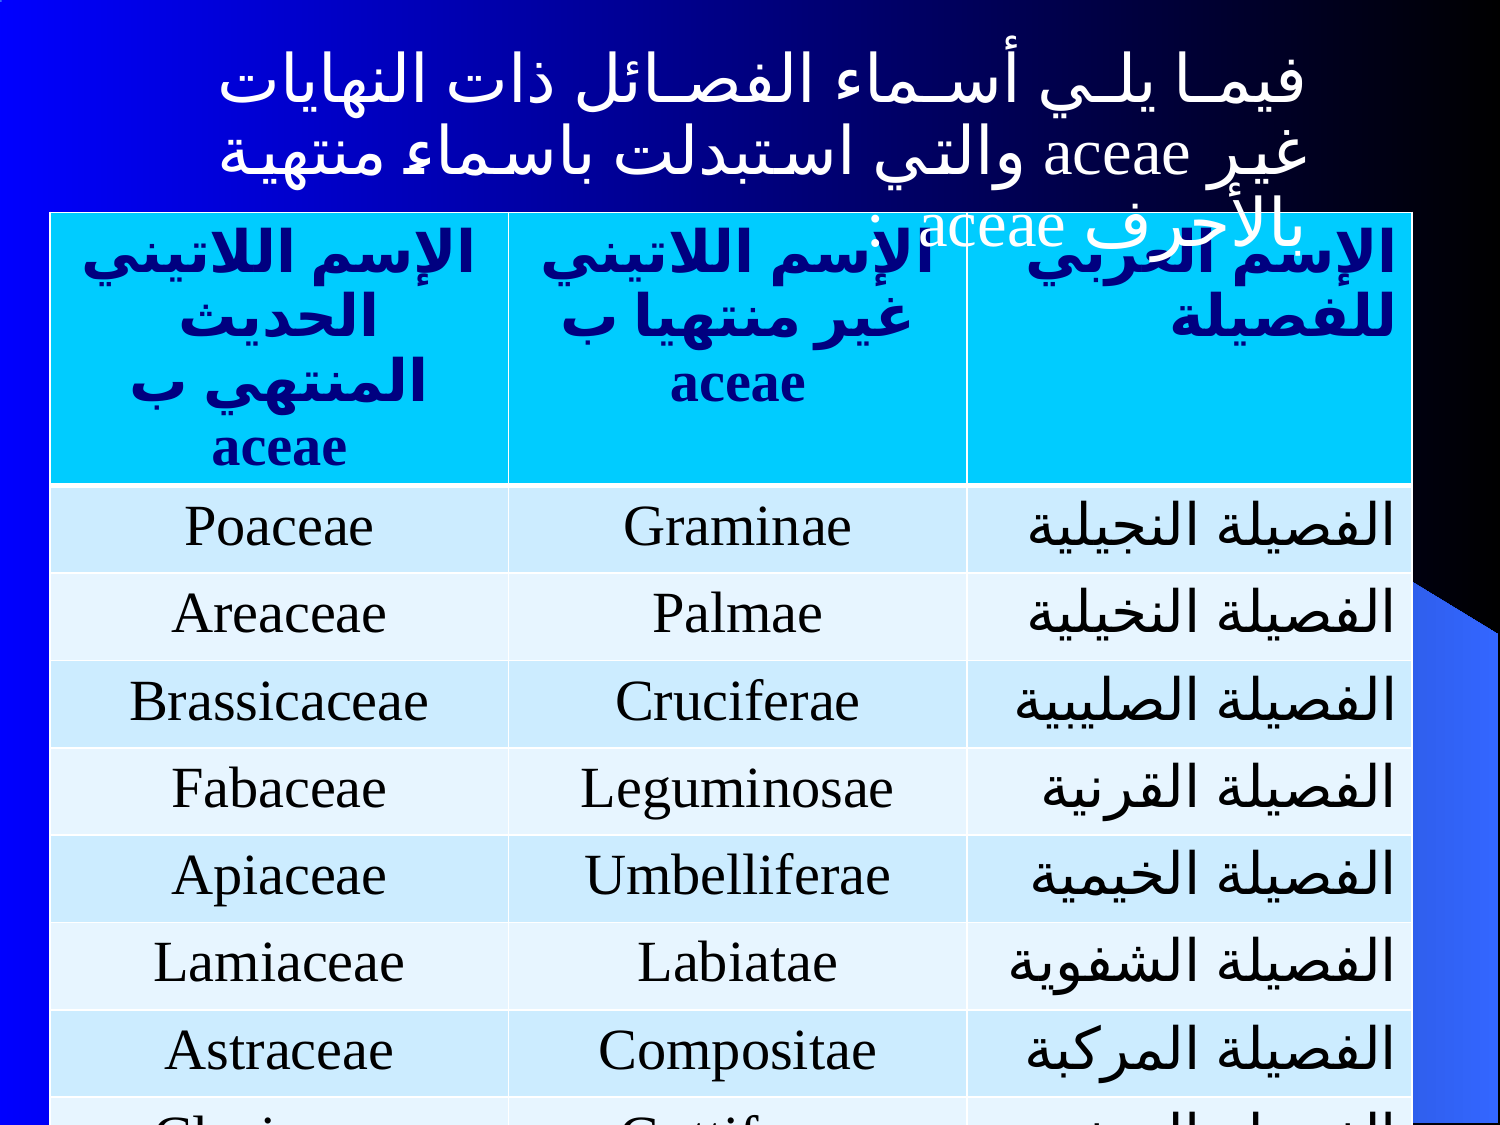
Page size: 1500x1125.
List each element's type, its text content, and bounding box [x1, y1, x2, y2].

table_cell الفصيلة الجتفرية [968, 1098, 1411, 1125]
table_cell الفصيلة النجيلية [968, 488, 1411, 572]
table_header الإسم اللاتيني الحديث المنتهي ب aceae [51, 213, 508, 483]
table_cell Compositae [509, 1011, 966, 1096]
table_header الإسم العربي للفصيلة [968, 213, 1411, 483]
table_cell Fabaceae [51, 749, 508, 834]
table_cell Labiatae [509, 923, 966, 1009]
table_cell Umbelliferae [509, 836, 966, 922]
table_cell الفصيلة الخيمية [968, 836, 1411, 922]
table_cell Brassicaceae [51, 661, 508, 747]
table_cell Areaceae [51, 574, 508, 660]
table_cell الفصيلة المركبة [968, 1011, 1411, 1096]
table_cell الفصيلة القرنية [968, 749, 1411, 834]
table_cell Lamiaceae [51, 923, 508, 1009]
table_cell الفصيلة الشفوية [968, 923, 1411, 1009]
table_cell Apiaceae [51, 836, 508, 922]
table_cell Poaceae [51, 488, 508, 572]
text_box فيما يلي أسماء الفصائل ذات النهايات غير aceae والتي استبدلت باسماء منتهية بالأحرف aceae : [187, 37, 1338, 200]
table_cell Guttiferae [509, 1098, 966, 1125]
table_cell Cruciferae [509, 661, 966, 747]
table_cell Graminae [509, 488, 966, 572]
table_header الإسم اللاتيني غير منتهيا ب aceae [509, 213, 966, 483]
table_cell Clusiaceae [51, 1098, 508, 1125]
table_cell Astraceae [51, 1011, 508, 1096]
table_cell Leguminosae [509, 749, 966, 834]
table_cell Palmae [509, 574, 966, 660]
table_cell الفصيلة النخيلية [968, 574, 1411, 660]
table_cell الفصيلة الصليبية [968, 661, 1411, 747]
